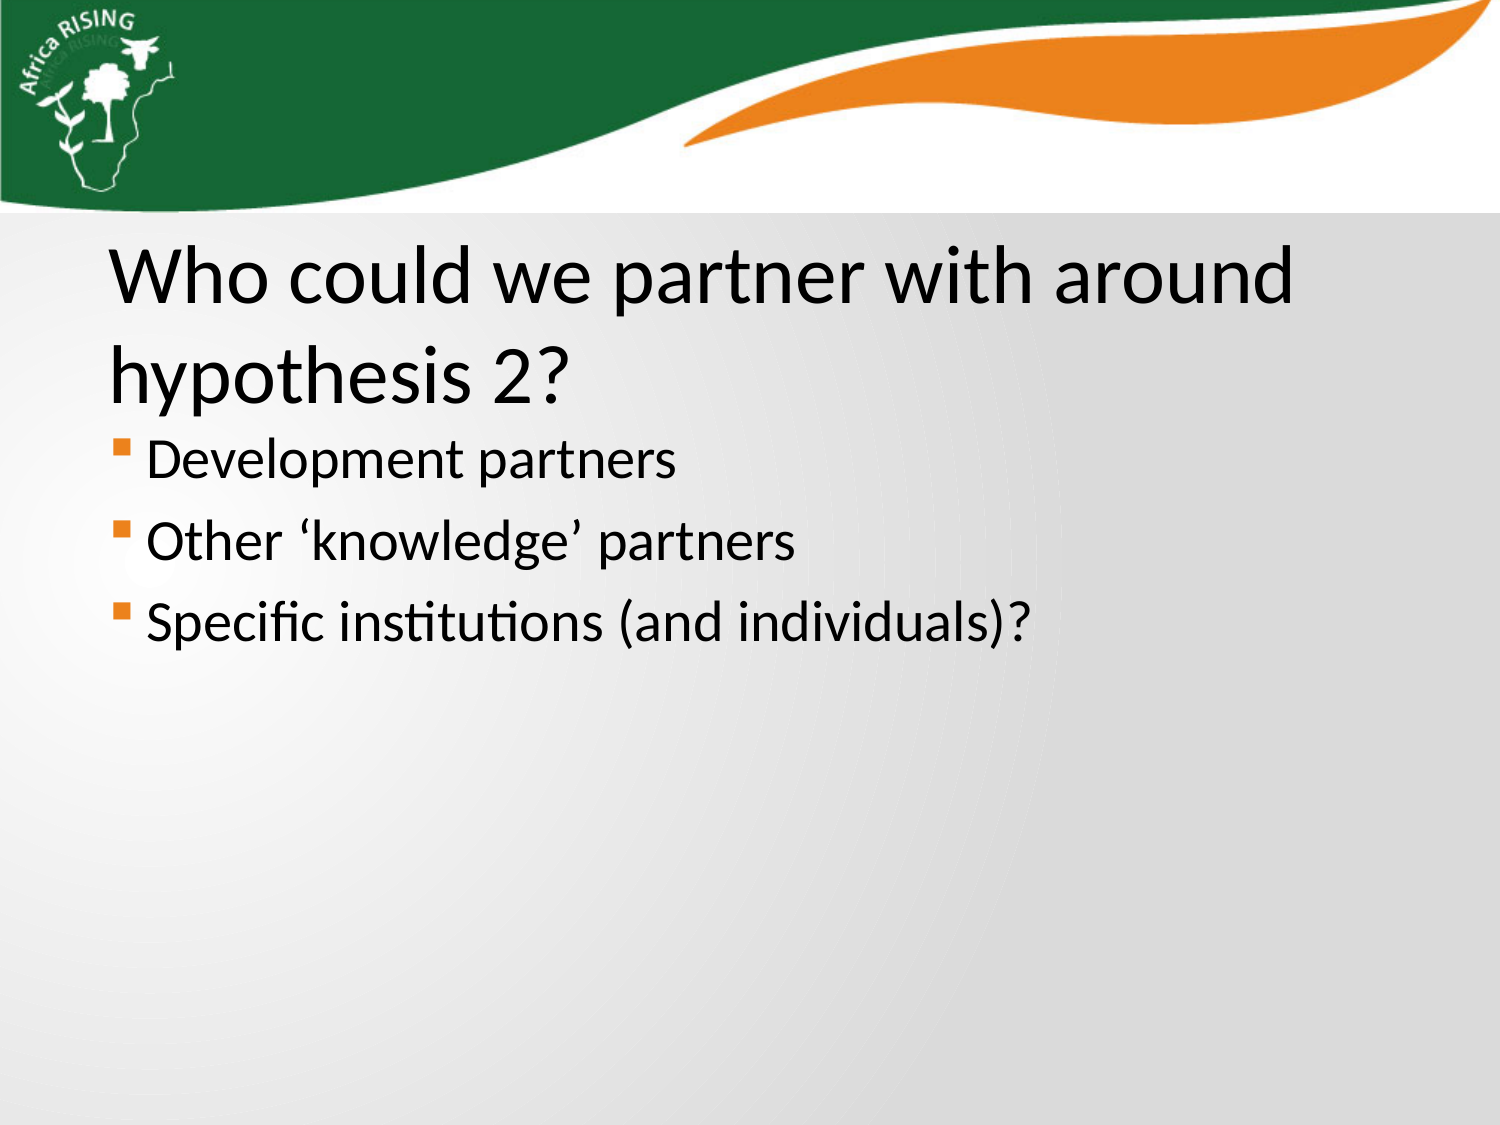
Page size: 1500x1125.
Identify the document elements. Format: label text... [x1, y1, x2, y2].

picture [0, 0, 1500, 213]
list Who could we partner with around hypothesis 2? [75, 212, 1325, 400]
list Development partners Other ‘knowledge’ partners Specific institutions (and individuals)? [75, 412, 1350, 1075]
